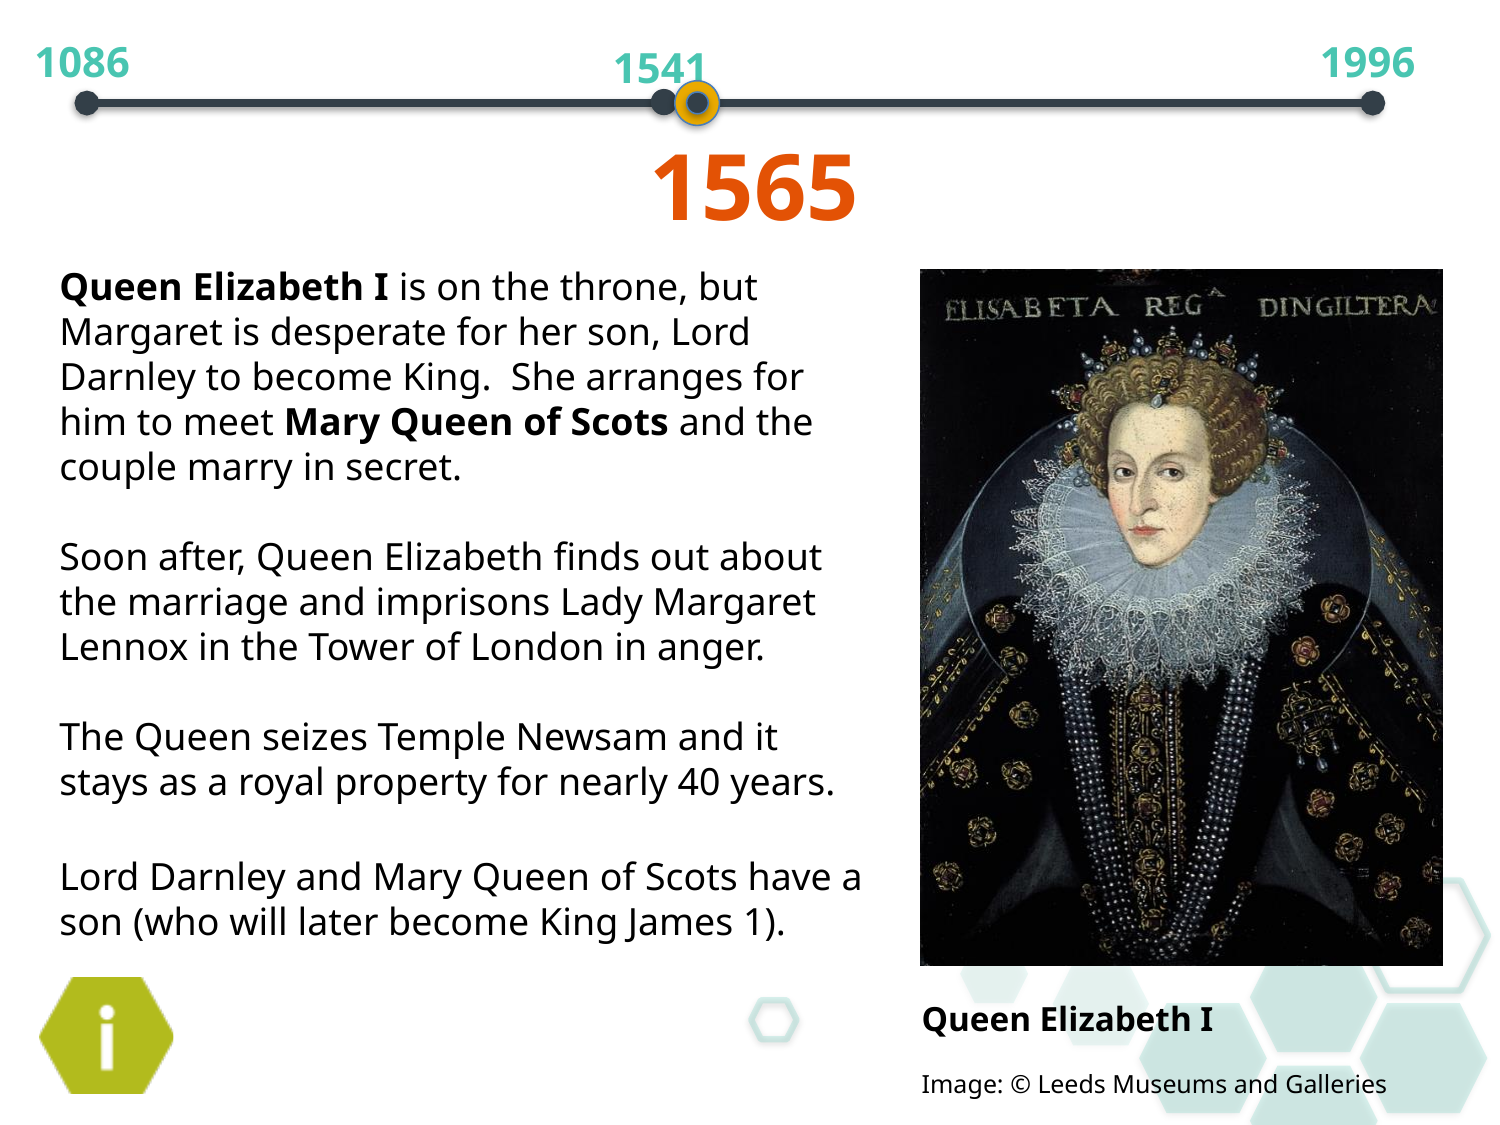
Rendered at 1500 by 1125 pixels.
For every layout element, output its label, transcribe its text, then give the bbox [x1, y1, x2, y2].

text_box 1565 [649, 129, 880, 240]
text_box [750, 655, 1489, 1125]
picture [920, 268, 1443, 966]
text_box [612, 41, 720, 115]
text_box Queen Elizabeth I is on the throne, but Margaret is desperate for her son, Lord Darnley to become King. She arranges for him to meet Mary Queen of Scots and the couple marry in secret. Soon after, Queen Elizabeth finds out about the marriage and imprisons Lady Margaret Lennox in the Tower of London in anger. The Queen seizes Temple Newsam and it stays as a royal property for nearly 40 years. Lord Darnley and Mary Queen of Scots have a son (who will later become King James 1). [59, 262, 877, 993]
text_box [33, 35, 1427, 104]
picture [38, 977, 174, 1094]
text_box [674, 80, 720, 126]
